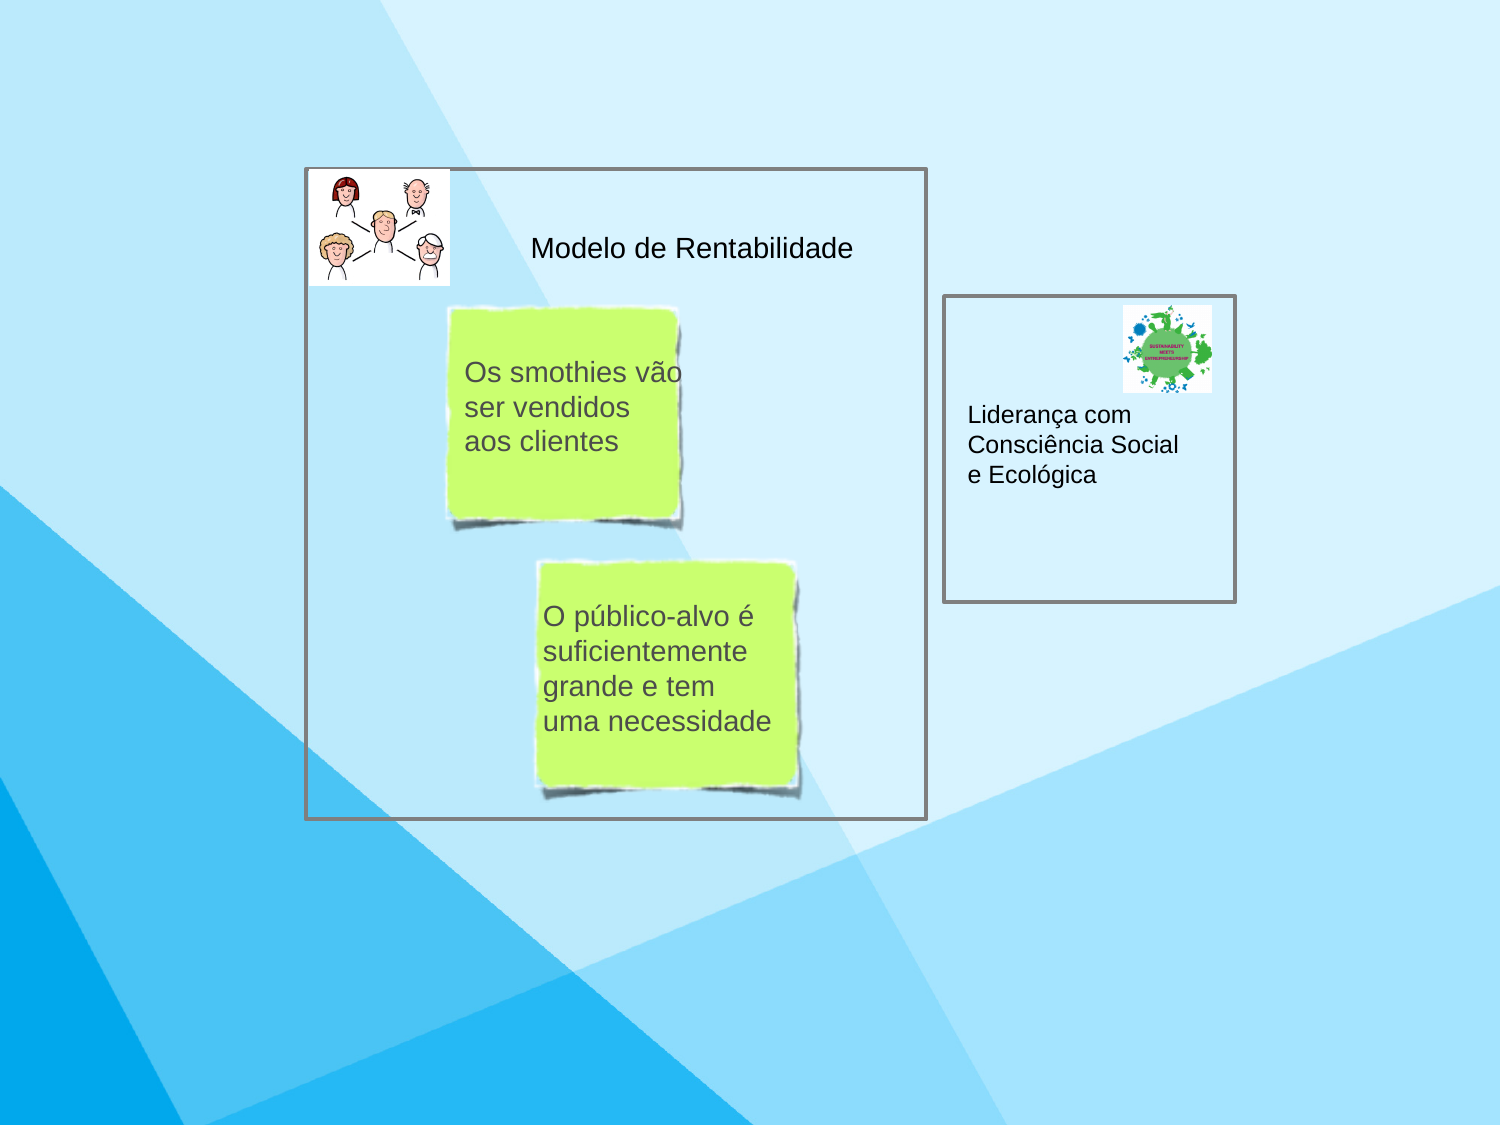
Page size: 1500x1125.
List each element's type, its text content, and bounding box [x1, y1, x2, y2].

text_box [437, 295, 688, 534]
text_box [305, 169, 927, 820]
text_box [944, 296, 1236, 603]
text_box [526, 548, 807, 803]
picture [0, 0, 1500, 1125]
text_box Modelo de Rentabilidade [515, 221, 869, 272]
text_box Liderança com Consciência Social e Ecológica [952, 391, 1202, 526]
